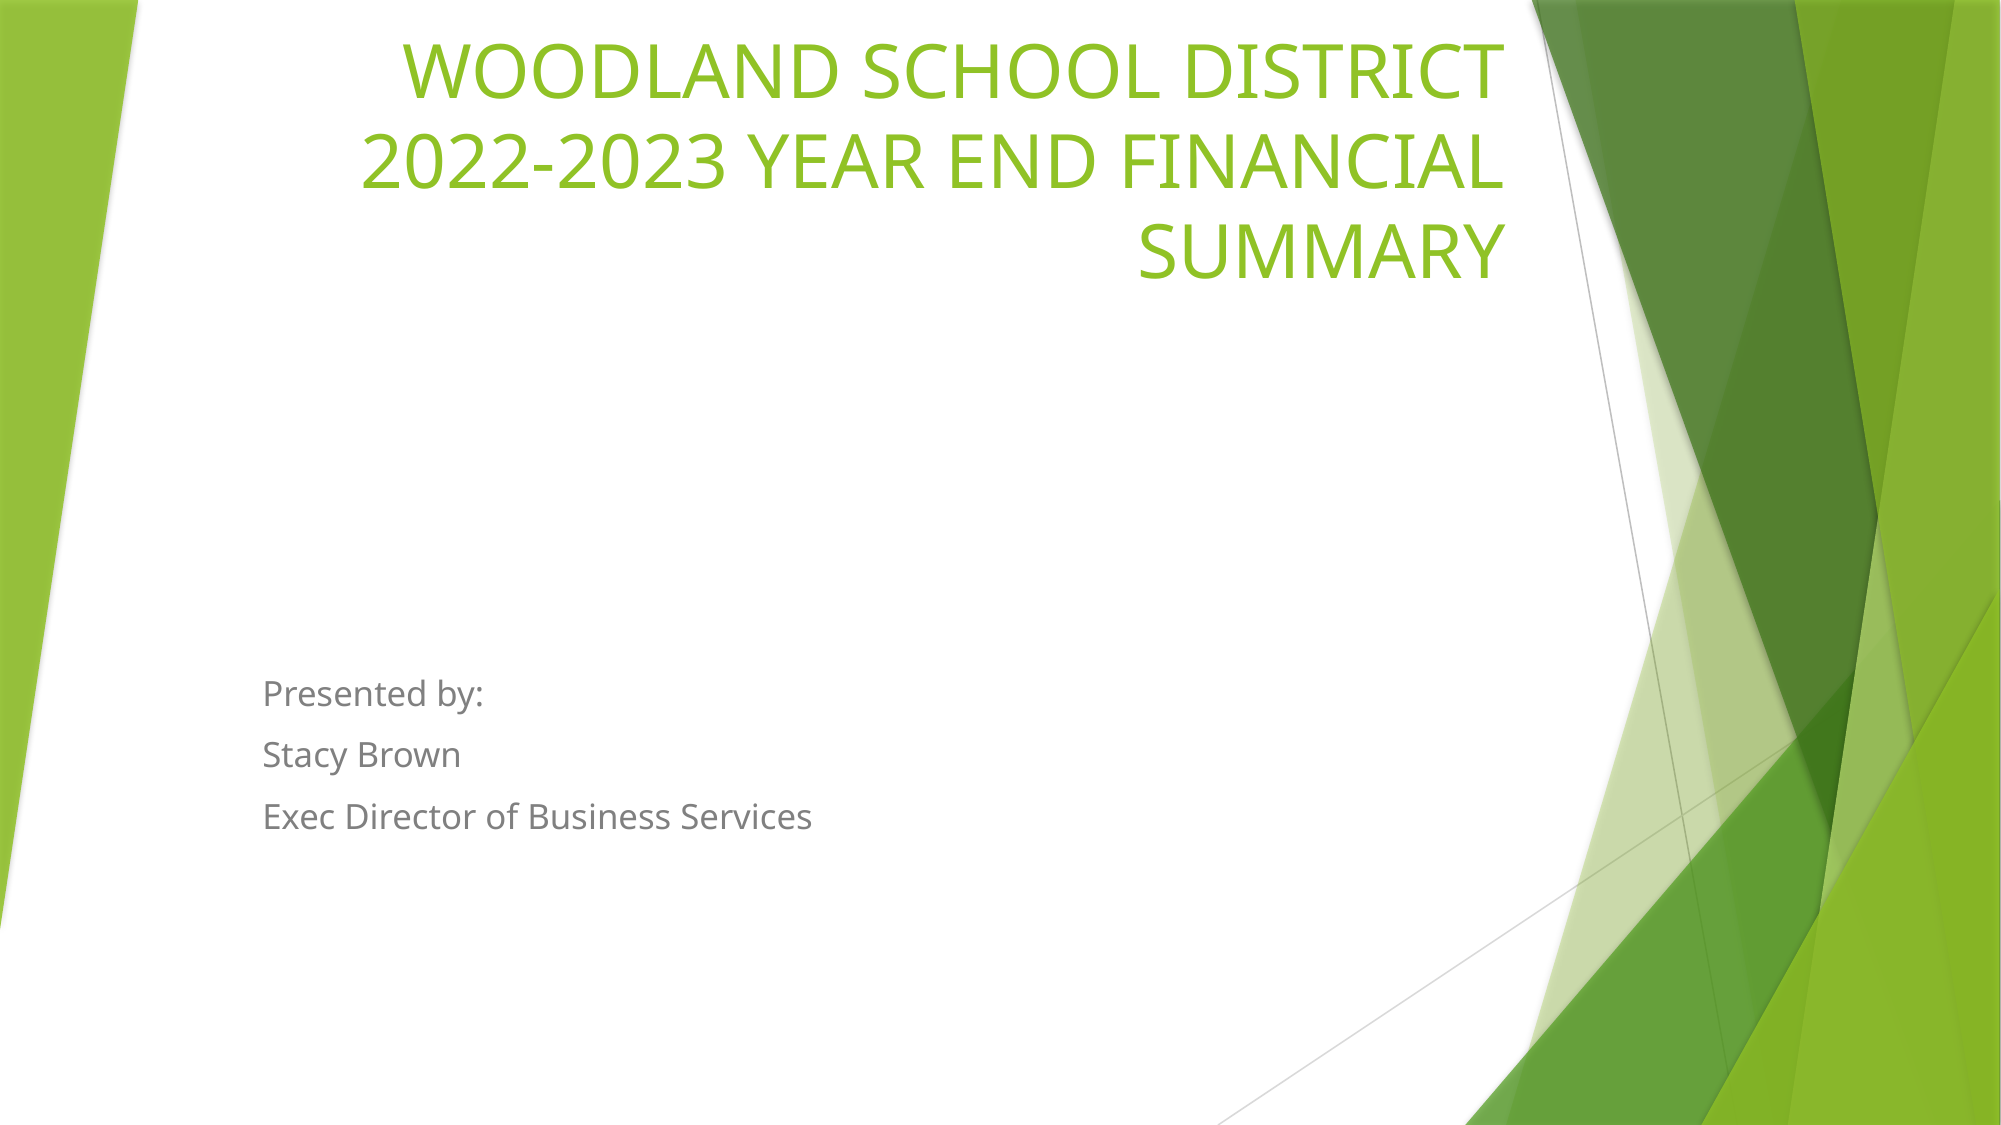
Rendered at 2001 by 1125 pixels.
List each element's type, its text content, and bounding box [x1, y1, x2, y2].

subtitle Presented by: Stacy Brown Exec Director of Business Services [247, 664, 1522, 845]
title WOODLAND SCHOOL DISTRICT 2022-2023 YEAR END FINANCIAL SUMMARY [247, 52, 1522, 302]
